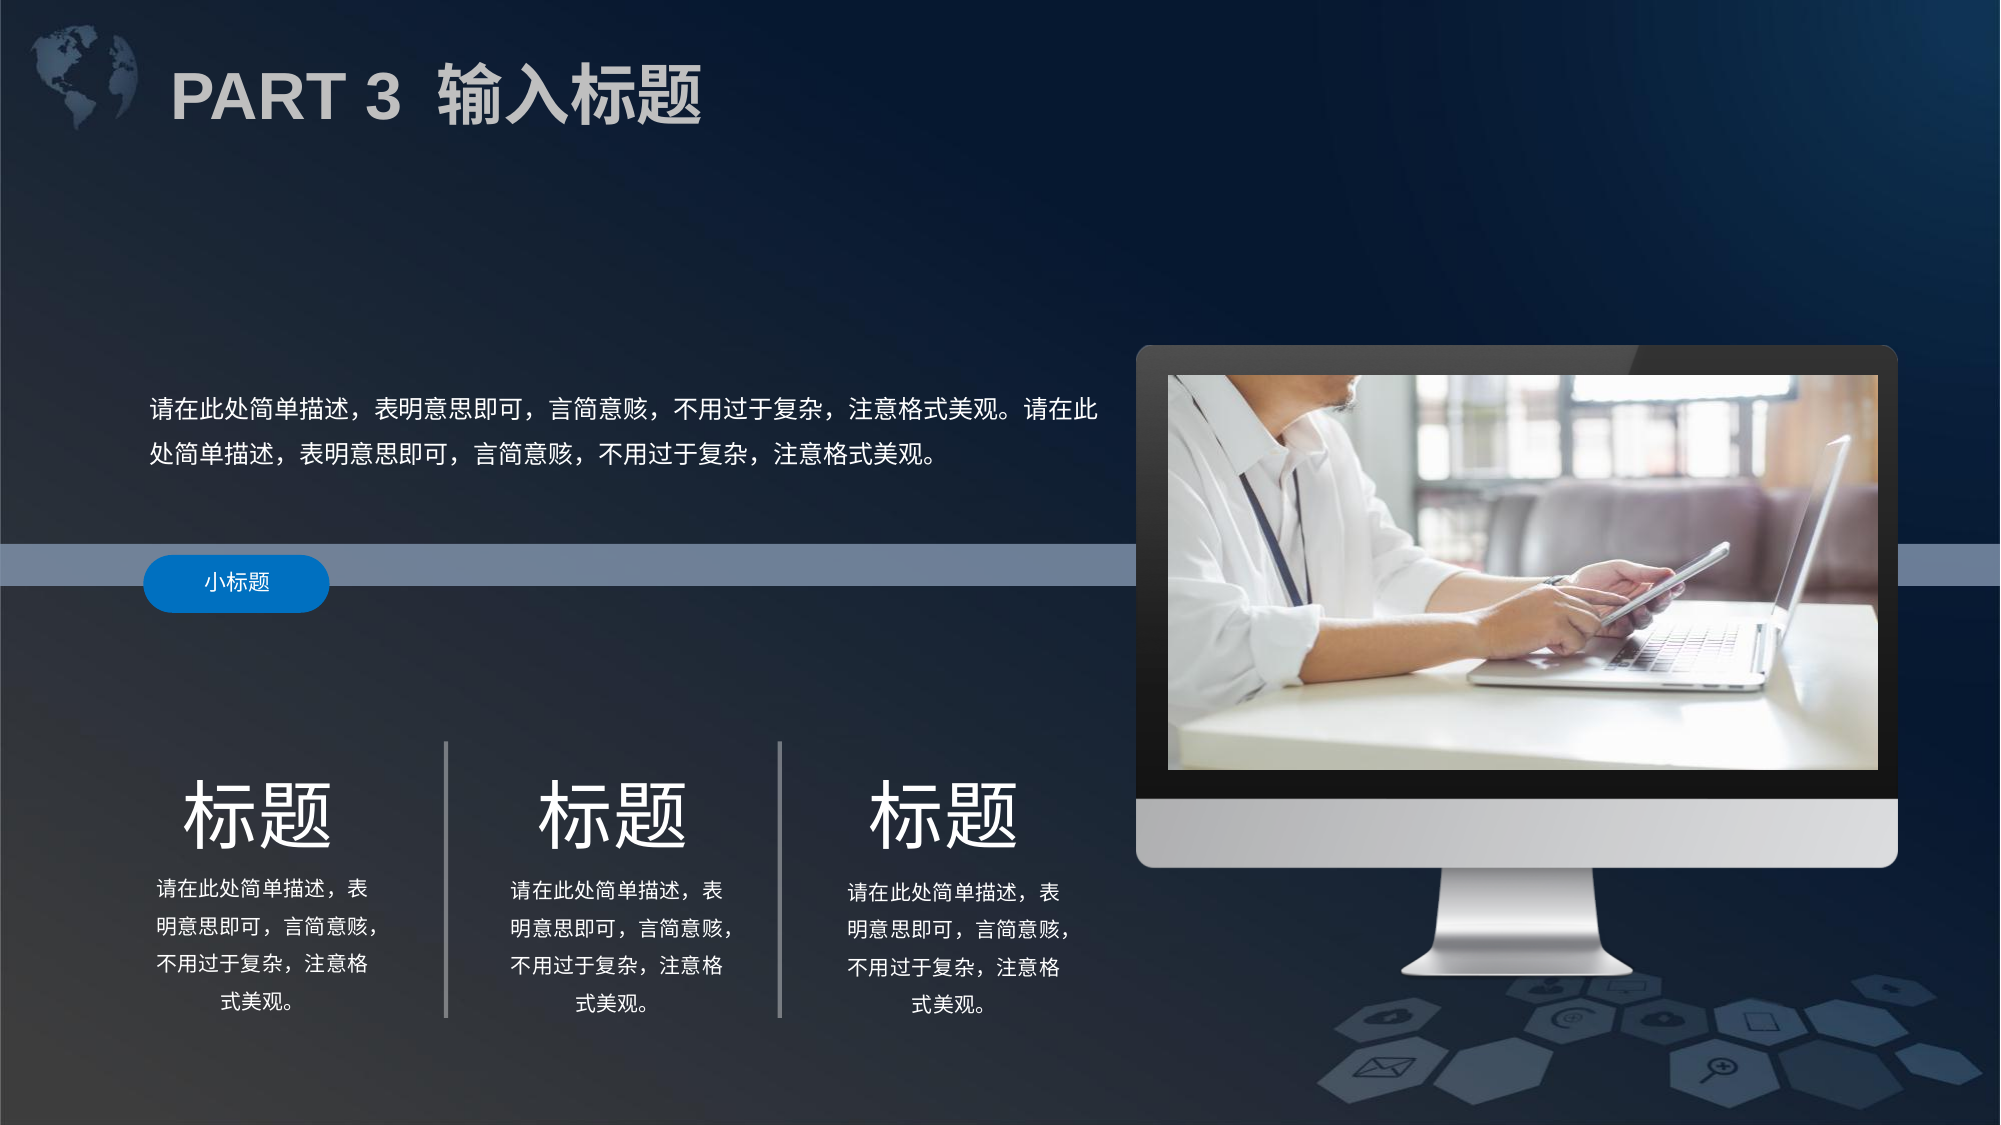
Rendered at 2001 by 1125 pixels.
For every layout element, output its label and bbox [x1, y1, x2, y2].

text_box [808, 753, 1080, 1062]
text_box [143, 554, 330, 613]
picture [0, 0, 2000, 1125]
text_box [1136, 345, 1898, 1049]
text_box [477, 753, 749, 1022]
text_box [122, 753, 394, 1020]
